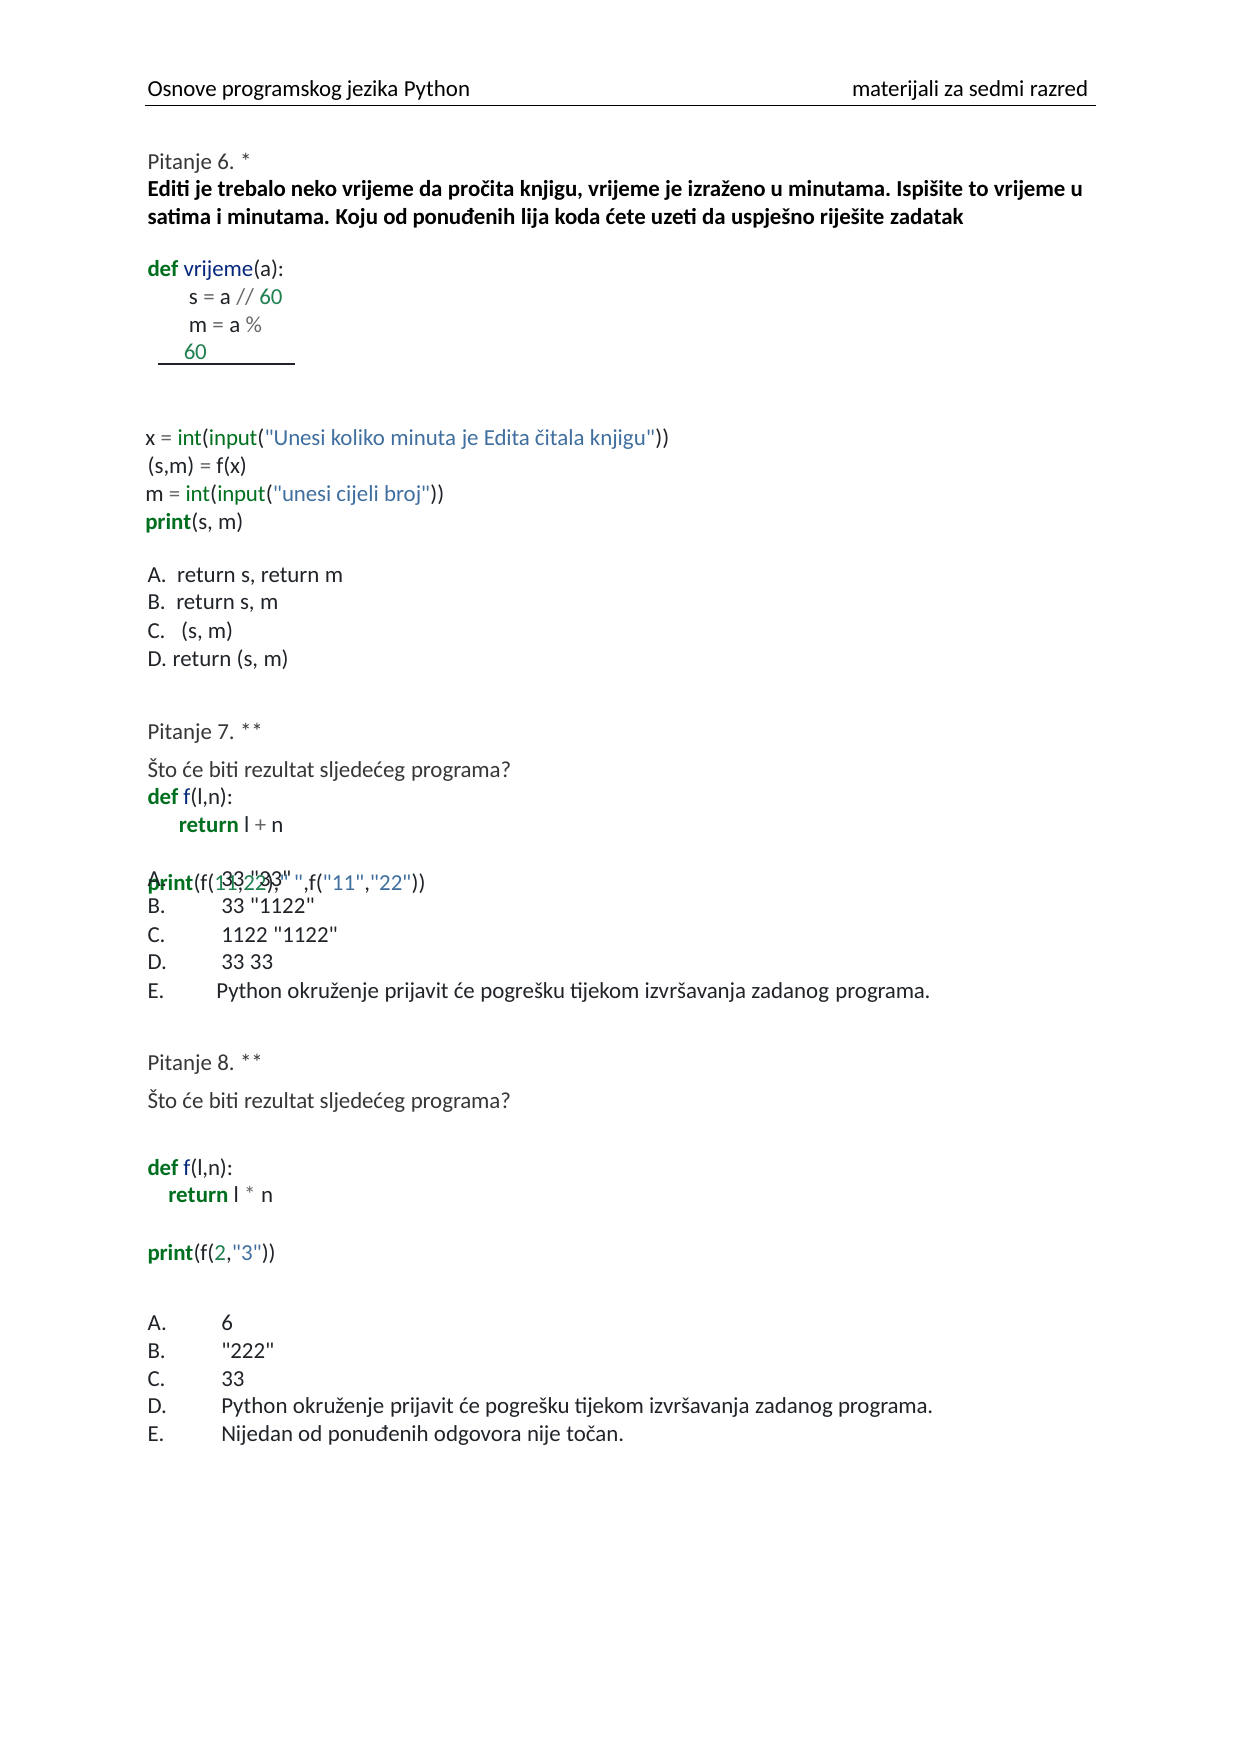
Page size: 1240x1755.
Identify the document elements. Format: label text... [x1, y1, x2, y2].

text_box 33 "33" 33 "1122" 1122 "1122" 33 33 Python okruženje prijavit će pogrešku tijekom izvršavanja zadanog programa. [214, 861, 939, 1003]
text_box 6 "222" 33 Python okruženje prijavit će pogrešku tijekom izvršavanja zadanog programa. Nijedan od ponuđenih odgovora nije točan. [219, 1305, 943, 1446]
text_box A. B. C. D. E. [145, 861, 170, 1003]
text_box materijali za sedmi razred [850, 71, 1095, 102]
text_box A. B. C. D. E. [145, 1305, 170, 1447]
text_box Pitanje 6. * Editi je trebalo neko vrijeme da pročita knjigu, vrijeme je izraženo u minutama. Ispišite to vrijeme u satima i minutama. Koju od ponuđenih lija koda ćete uzeti da uspješno riješite zadatak def vrijeme(a): s = a // 60 m = a % 60 x = int(input("Unesi koliko minuta je Edita čitala knjigu")) (s,m) = f(x) m = int(input("unesi cijeli broj")) print(s, m) return s, return m return s, m (s, m) return (s, m) Pitanje 7. ** Što će biti rezultat sljedećeg programa? def f(l,n): return l + n print(f(11,22)," ",f("11","22")) [145, 144, 1094, 895]
text_box Pitanje 8. ** Što će biti rezultat sljedećeg programa? def f(l,n): return l * n print(f(2,"3")) [145, 1035, 518, 1265]
text_box Osnove programskog jezika Python [145, 71, 477, 102]
